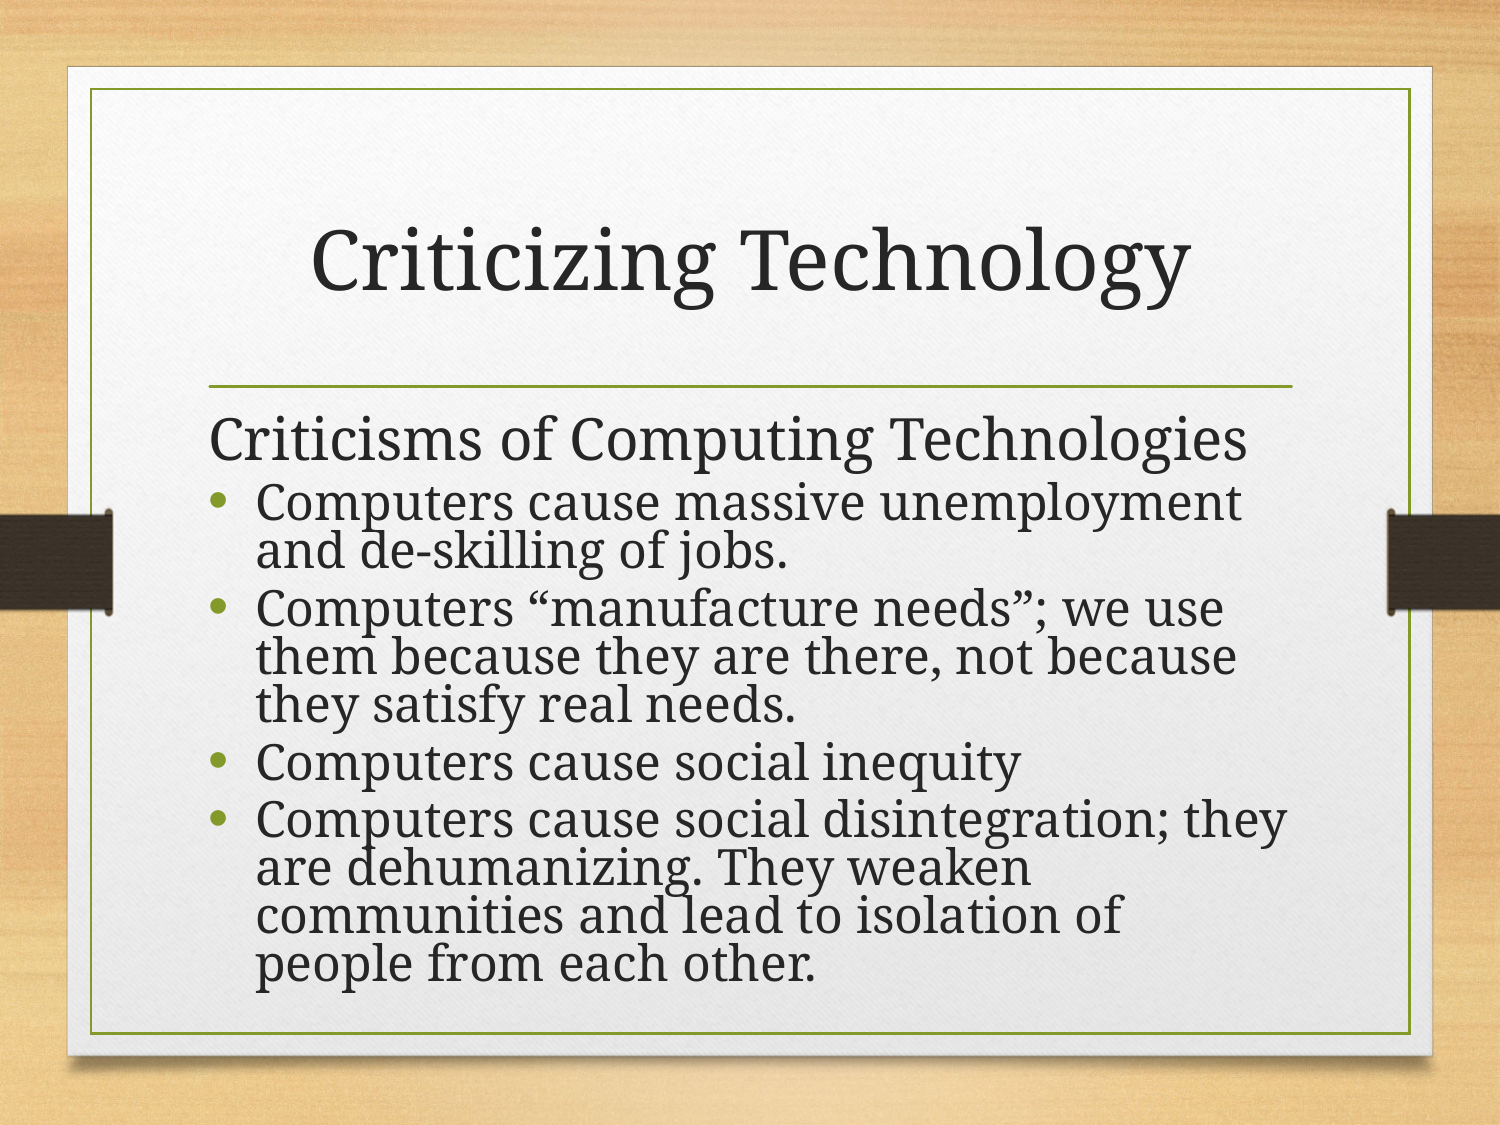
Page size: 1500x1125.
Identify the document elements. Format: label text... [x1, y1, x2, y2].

title Criticizing Technology [193, 150, 1309, 365]
list Criticisms of Computing Technologies Computers cause massive unemployment and de-skilling of jobs. Computers “manufacture needs”; we use them because they are there, not because they satisfy real needs. Computers cause social inequity Computers cause social disintegration; they are dehumanizing. They weaken communities and lead to isolation of people from each other. [193, 408, 1309, 974]
picture [0, 0, 1500, 1125]
